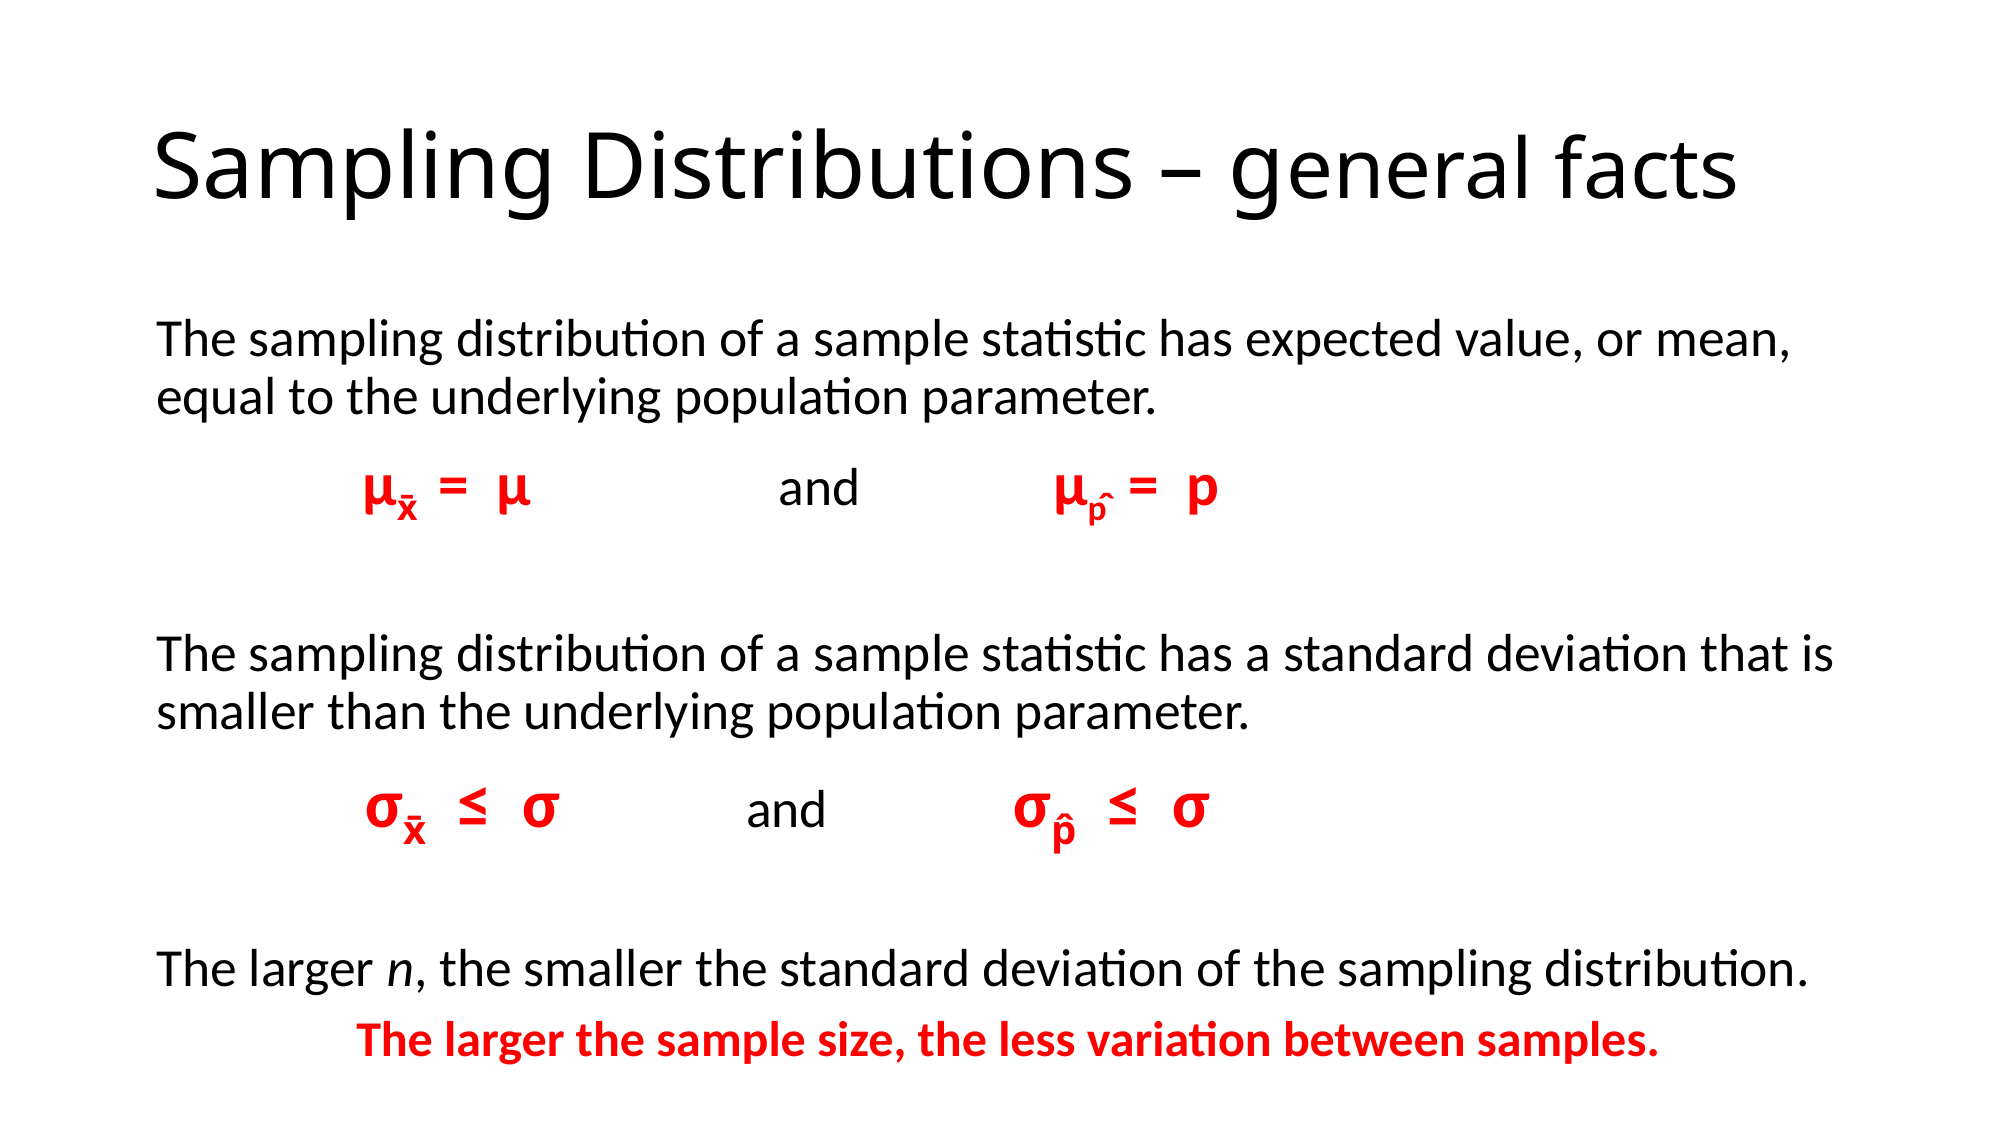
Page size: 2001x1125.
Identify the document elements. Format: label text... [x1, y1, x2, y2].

list The sampling distribution of a sample statistic has expected value, or mean, equal to the underlying population parameter. µx̄ = µ and µp̂ = p The sampling distribution of a sample statistic has a standard deviation that is smaller than the underlying population parameter. σx̄ ≤ σ and σp̂ ≤ σ The larger n, the smaller the standard deviation of the sampling distribution. [141, 303, 1867, 1017]
text_box The larger the sample size, the less variation between samples. [341, 999, 1790, 1075]
title Sampling Distributions – general facts [137, 59, 1863, 278]
